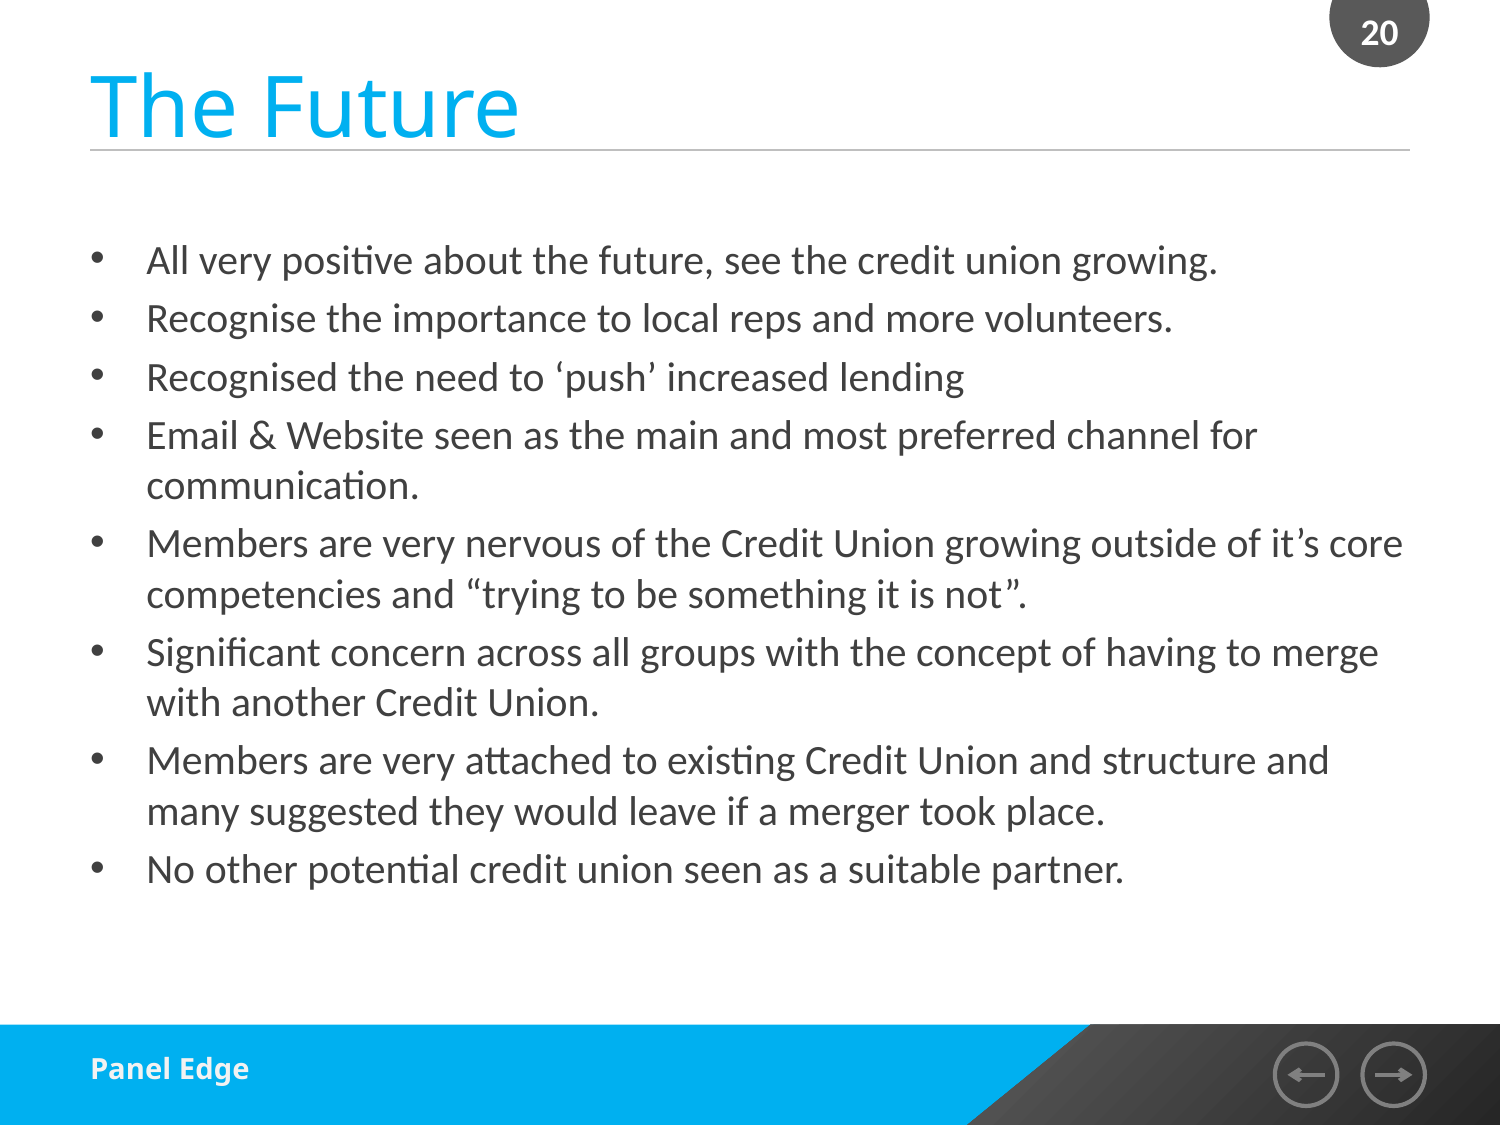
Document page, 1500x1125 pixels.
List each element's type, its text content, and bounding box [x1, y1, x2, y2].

list All very positive about the future, see the credit union growing. Recognise the importance to local reps and more volunteers. Recognised the need to ‘push’ increased lending Email & Website seen as the main and most preferred channel for communication. Members are very nervous of the Credit Union growing outside of it’s core competencies and “trying to be something it is not”. Significant concern across all groups with the concept of having to merge with another Credit Union. Members are very attached to existing Credit Union and structure and many suggested they would leave if a merger took place. No other potential credit union seen as a suitable partner. [75, 224, 1425, 968]
slide_number 20 [1331, 0, 1428, 60]
title The Future [75, 45, 1425, 163]
footer Panel Edge [75, 1040, 550, 1100]
